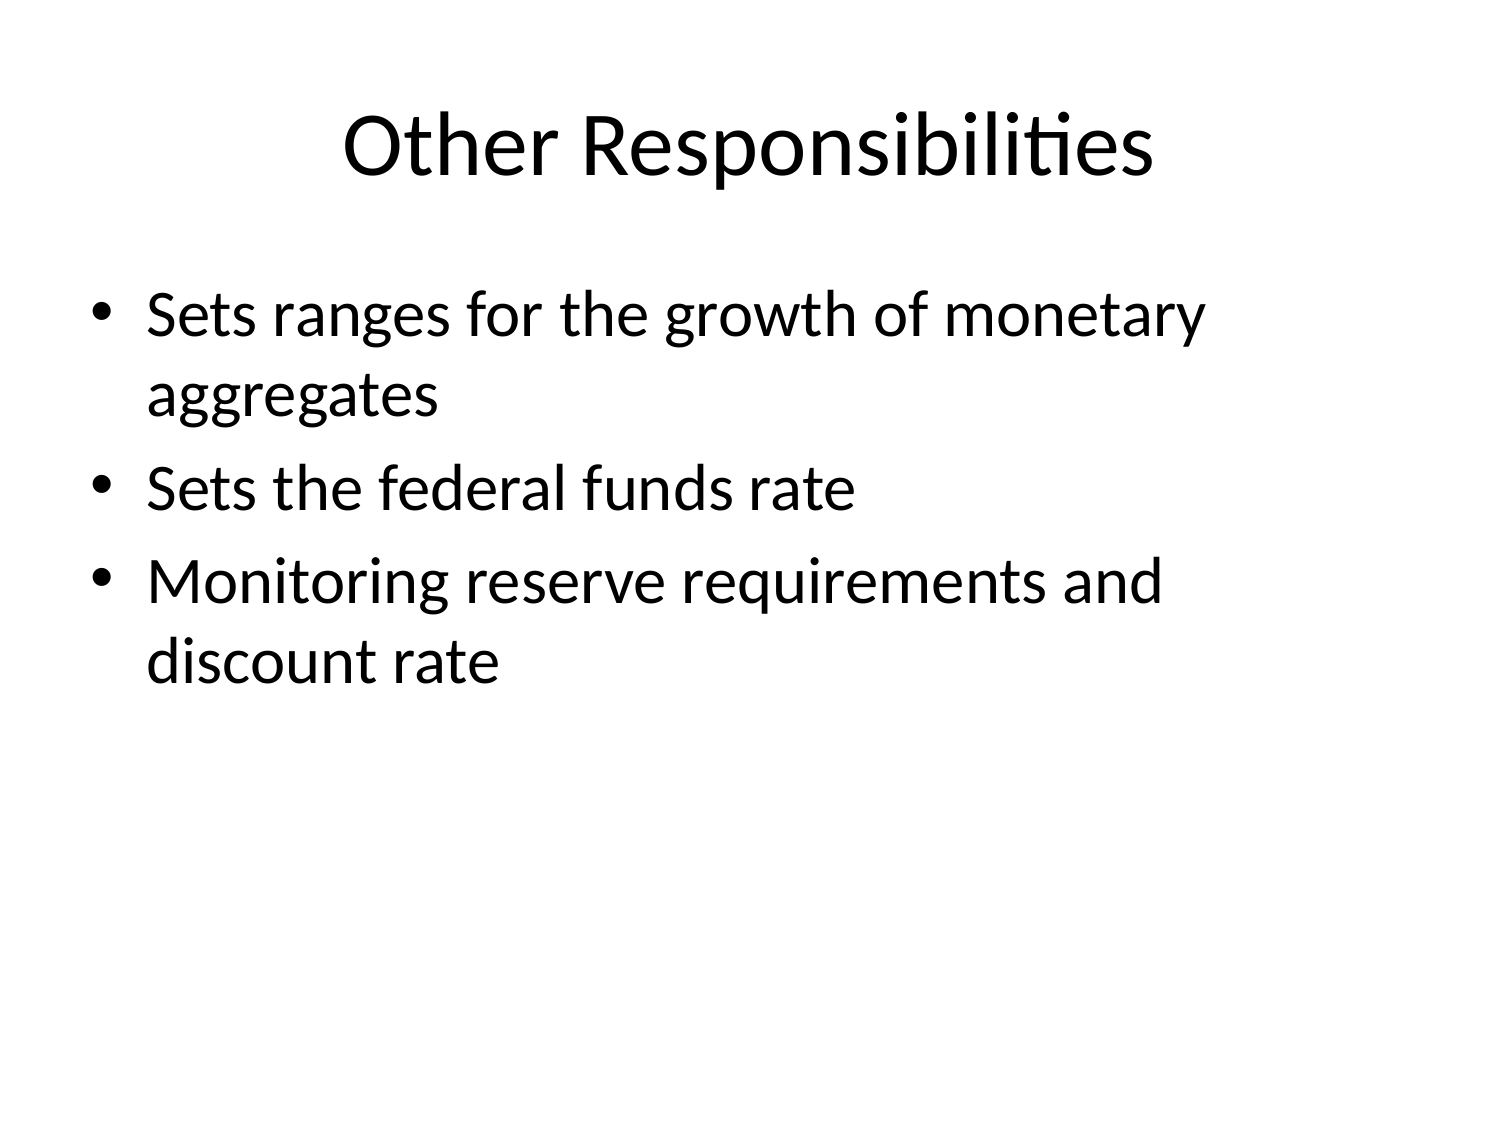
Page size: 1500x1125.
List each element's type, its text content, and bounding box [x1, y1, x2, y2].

title Other Responsibilities [75, 45, 1425, 233]
list Sets ranges for the growth of monetary aggregates Sets the federal funds rate Monitoring reserve requirements and discount rate [75, 262, 1425, 1005]
